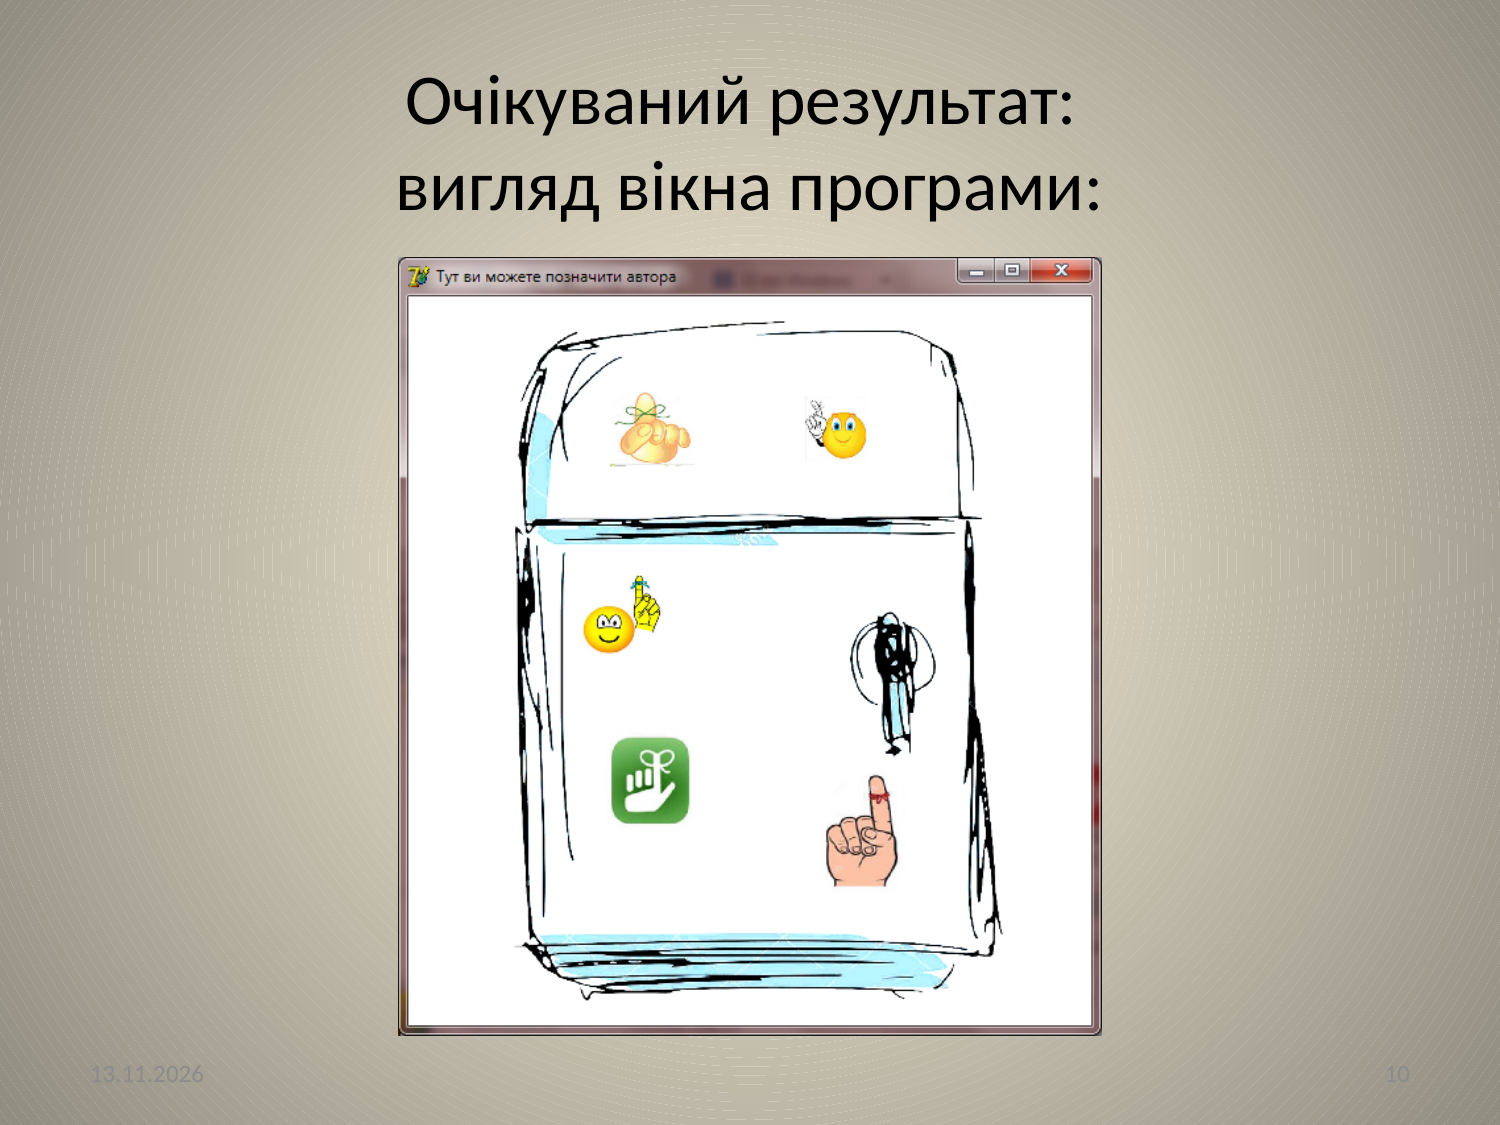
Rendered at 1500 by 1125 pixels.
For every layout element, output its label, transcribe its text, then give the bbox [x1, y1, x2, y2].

slide_number 10 [1074, 1042, 1425, 1103]
picture [398, 257, 1102, 1037]
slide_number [75, 1042, 425, 1103]
title Очікуваний результат: вигляд вікна програми: [75, 45, 1425, 233]
